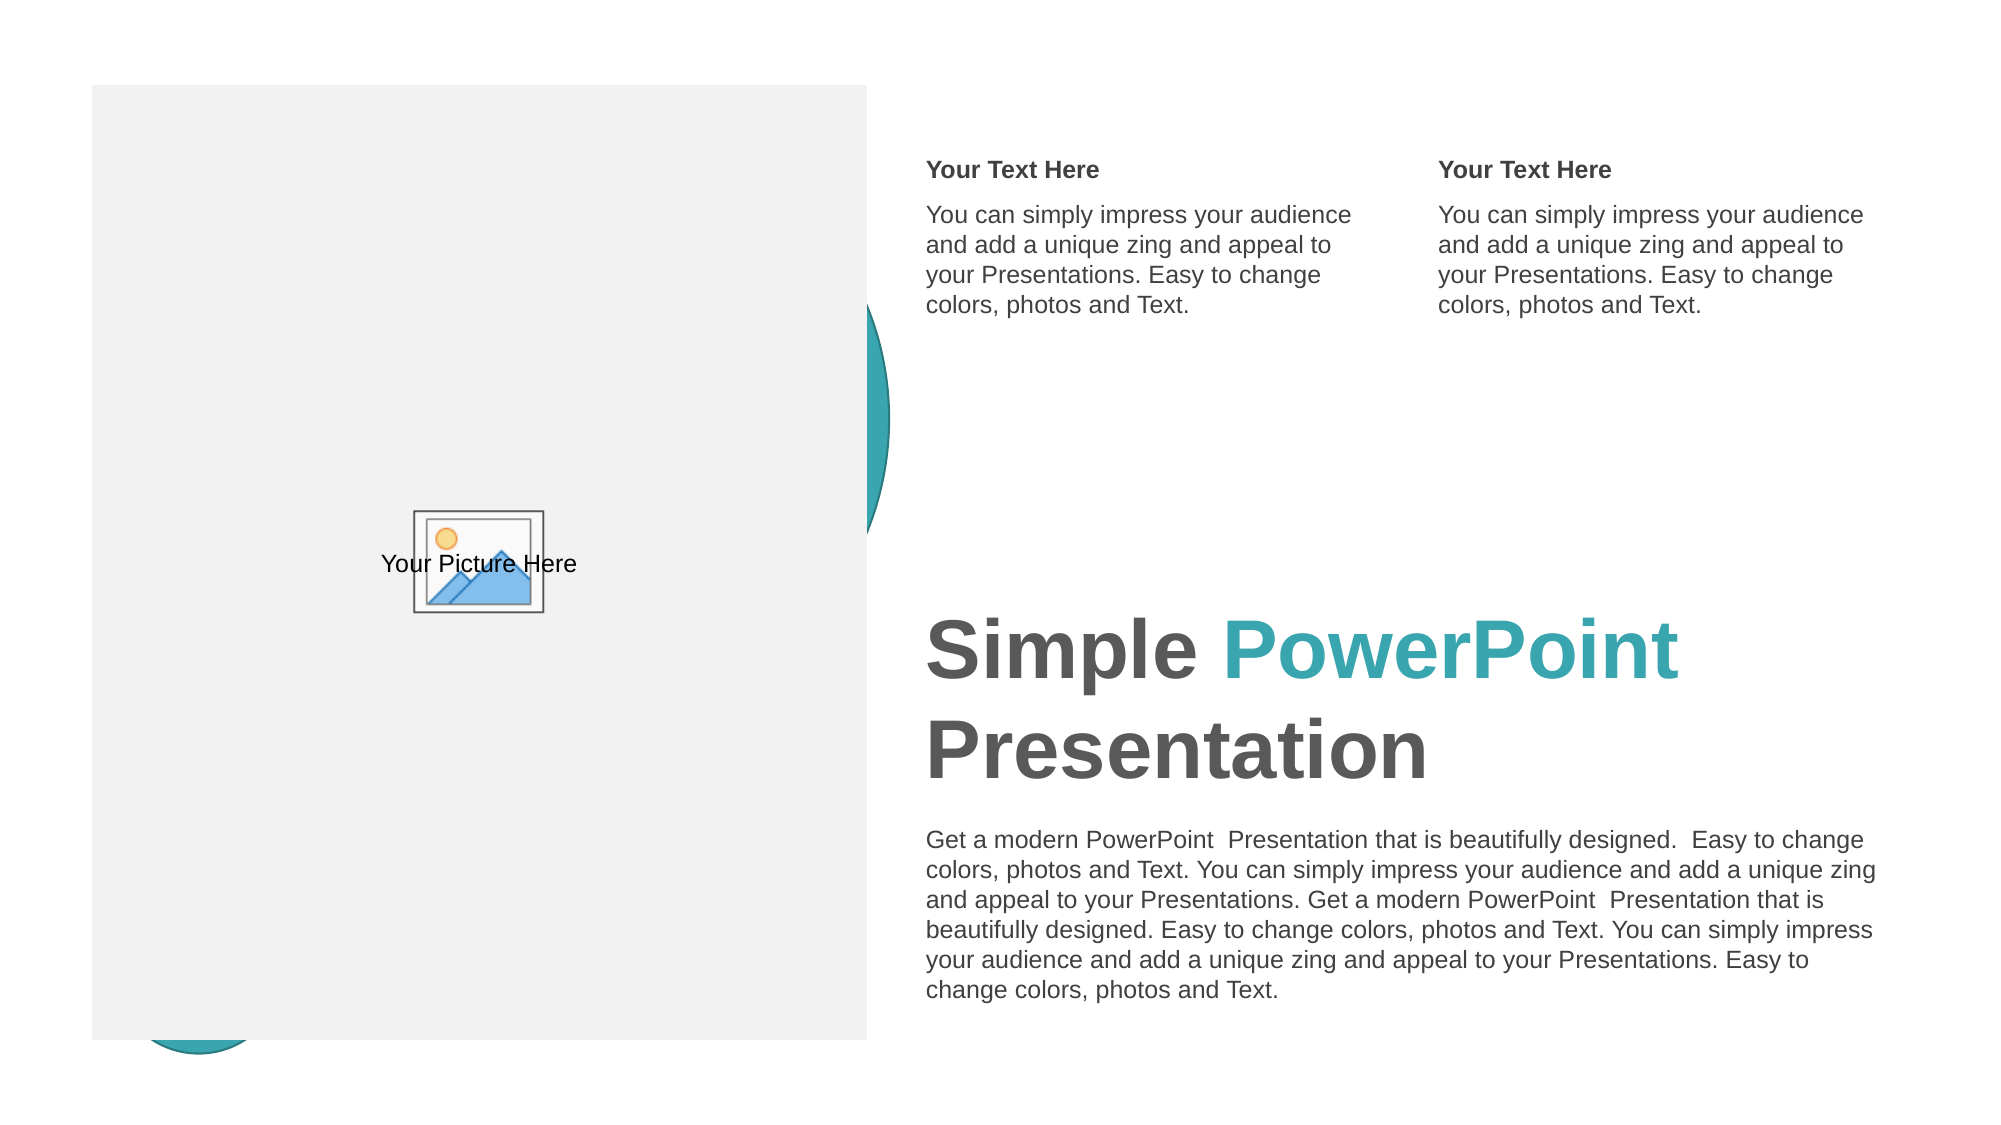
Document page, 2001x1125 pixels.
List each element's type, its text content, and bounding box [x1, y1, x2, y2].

picture [91, 85, 868, 1040]
text_box [150, 1040, 247, 1055]
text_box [1423, 145, 1896, 328]
text_box Simple PowerPoint Presentation [911, 587, 1706, 803]
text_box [911, 145, 1384, 328]
text_box Get a modern PowerPoint Presentation that is beautifully designed. Easy to change colors, photos and Text. You can simply impress your audience and add a unique zing and appeal to your Presentations. Get a modern PowerPoint Presentation that is beautifully designed. Easy to change colors, photos and Text. You can simply impress your audience and add a unique zing and appeal to your Presentations. Easy to change colors, photos and Text. [911, 816, 1897, 1011]
text_box [868, 305, 891, 533]
